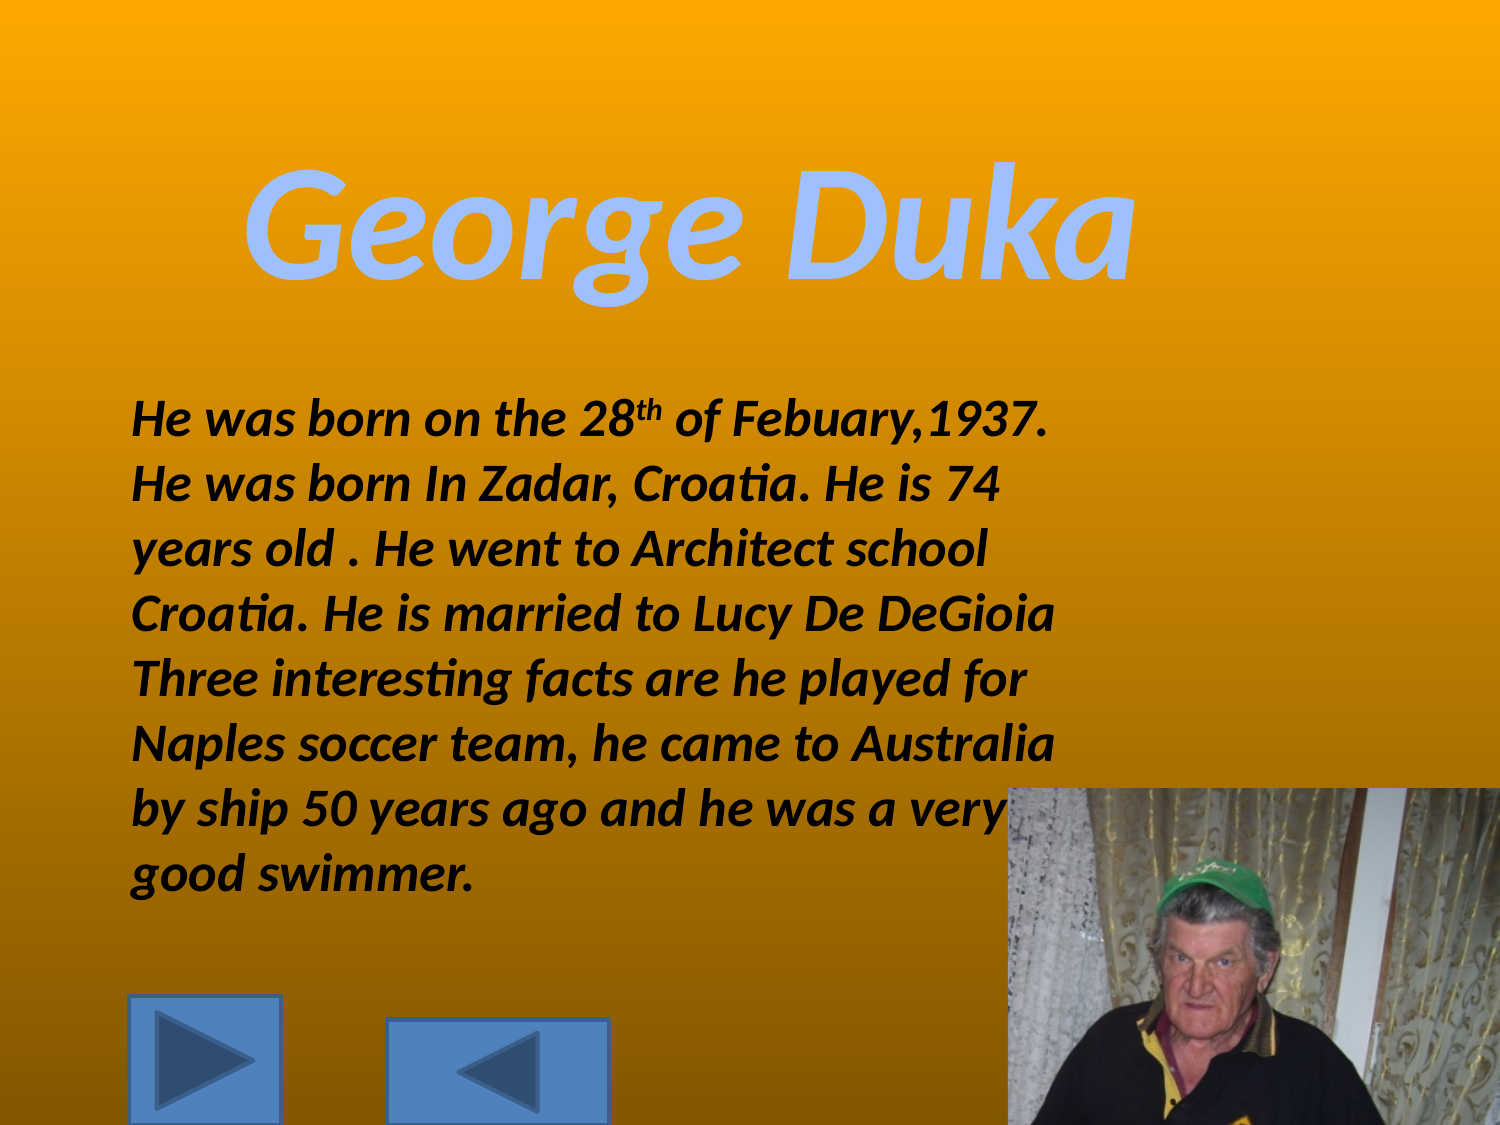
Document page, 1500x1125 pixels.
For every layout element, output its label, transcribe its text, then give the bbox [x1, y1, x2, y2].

picture [1007, 788, 1500, 1125]
text_box He was born on the 28th of Febuary,1937. He was born In Zadar, Croatia. He is 74 years old . He went to Architect school Croatia. He is married to Lucy De DeGioia Three interesting facts are he played for Naples soccer team, he came to Australia by ship 50 years ago and he was a very good swimmer. [117, 374, 1137, 910]
text_box George Duka [175, 105, 1207, 321]
text_box [127, 994, 283, 1125]
text_box [385, 1017, 611, 1125]
